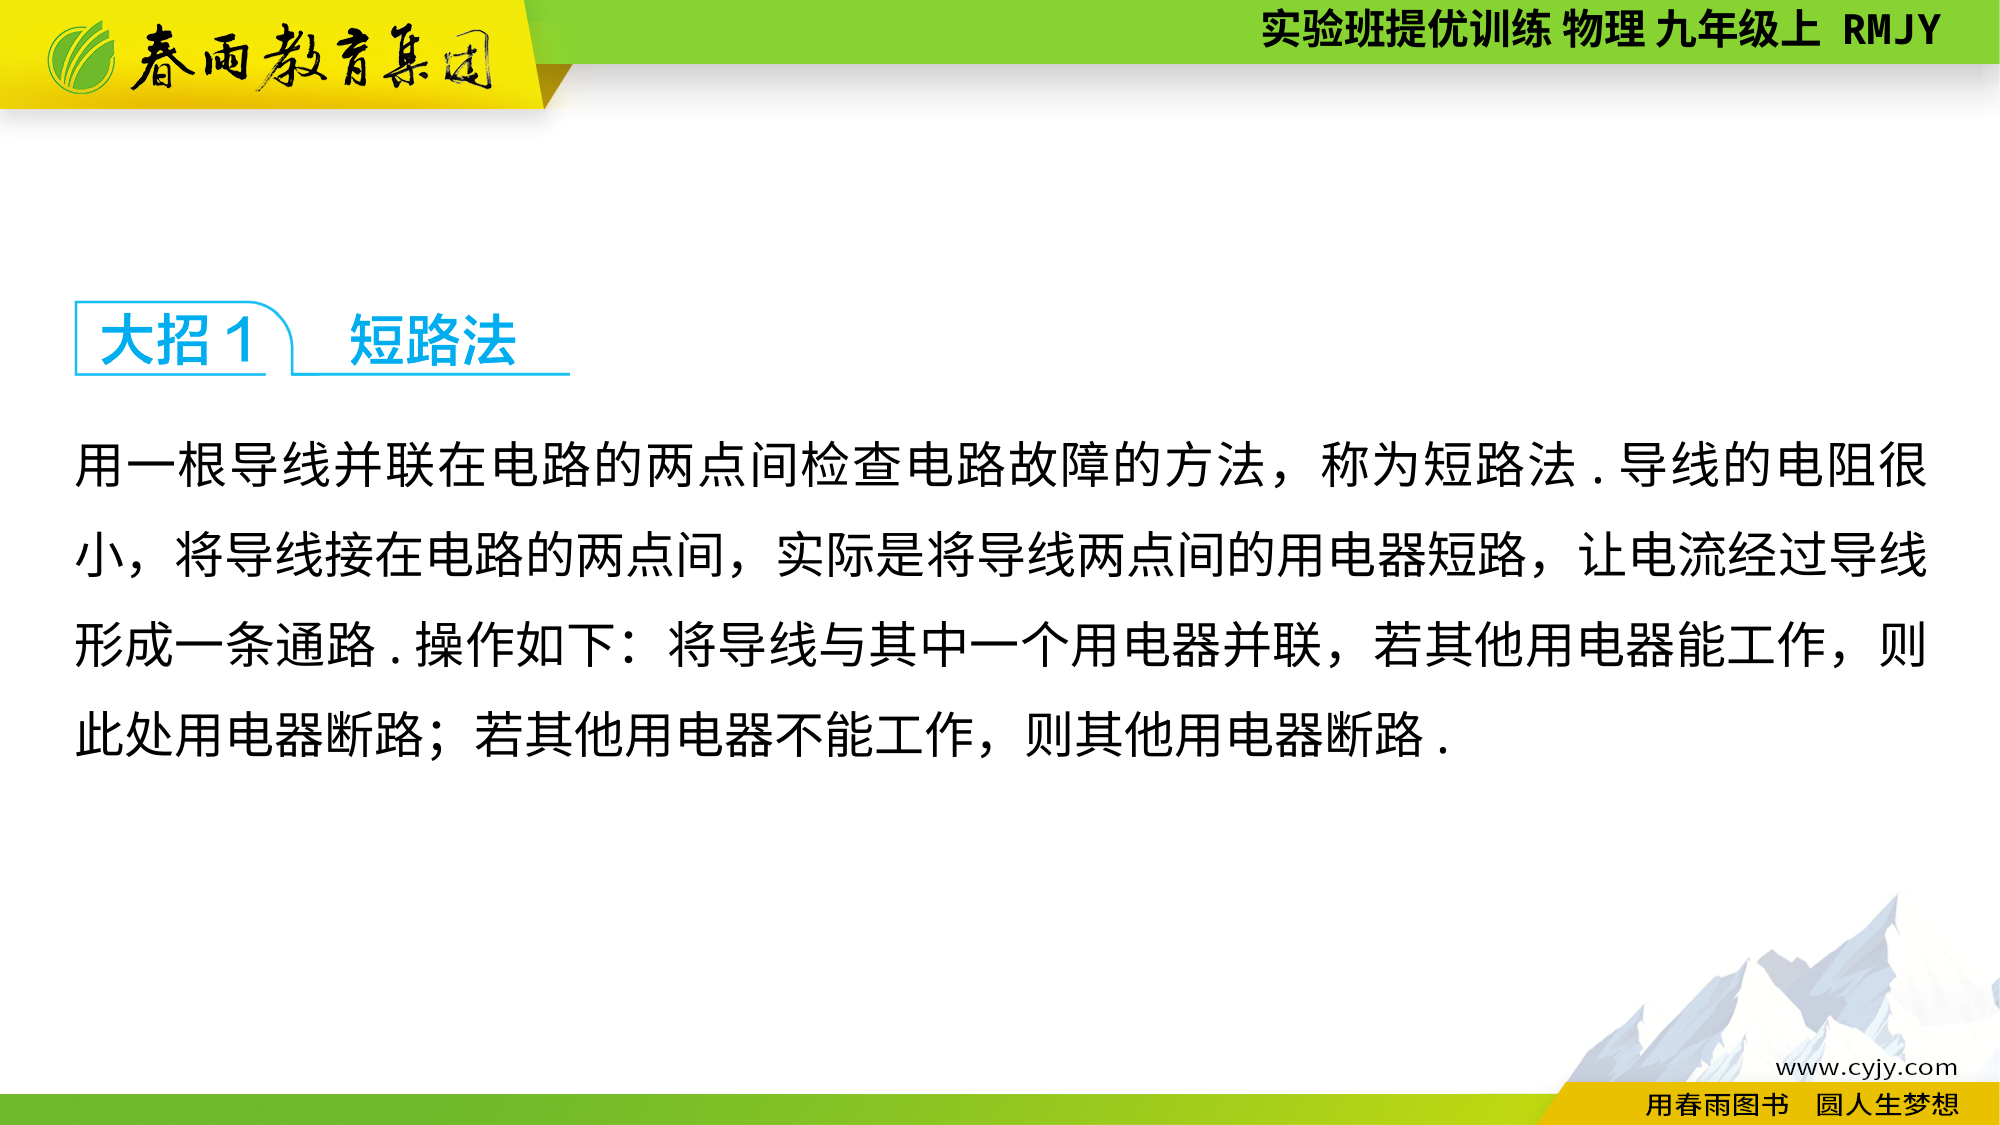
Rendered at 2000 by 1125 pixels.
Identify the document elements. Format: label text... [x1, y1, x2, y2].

list 用一根导线并联在电路的两点间检查电路故障的方法，称为短路法.导线的电阻很小，将导线接在电路的两点间，实际是将导线两点间的用电器短路，让电流经过导线形成一条通路.操作如下：将导线与其中一个用电器并联，若其他用电器能工作，则此处用电器断路；若其他用电器不能工作，则其他用电器断路. [59, 396, 1944, 764]
picture [0, 0, 2000, 1125]
